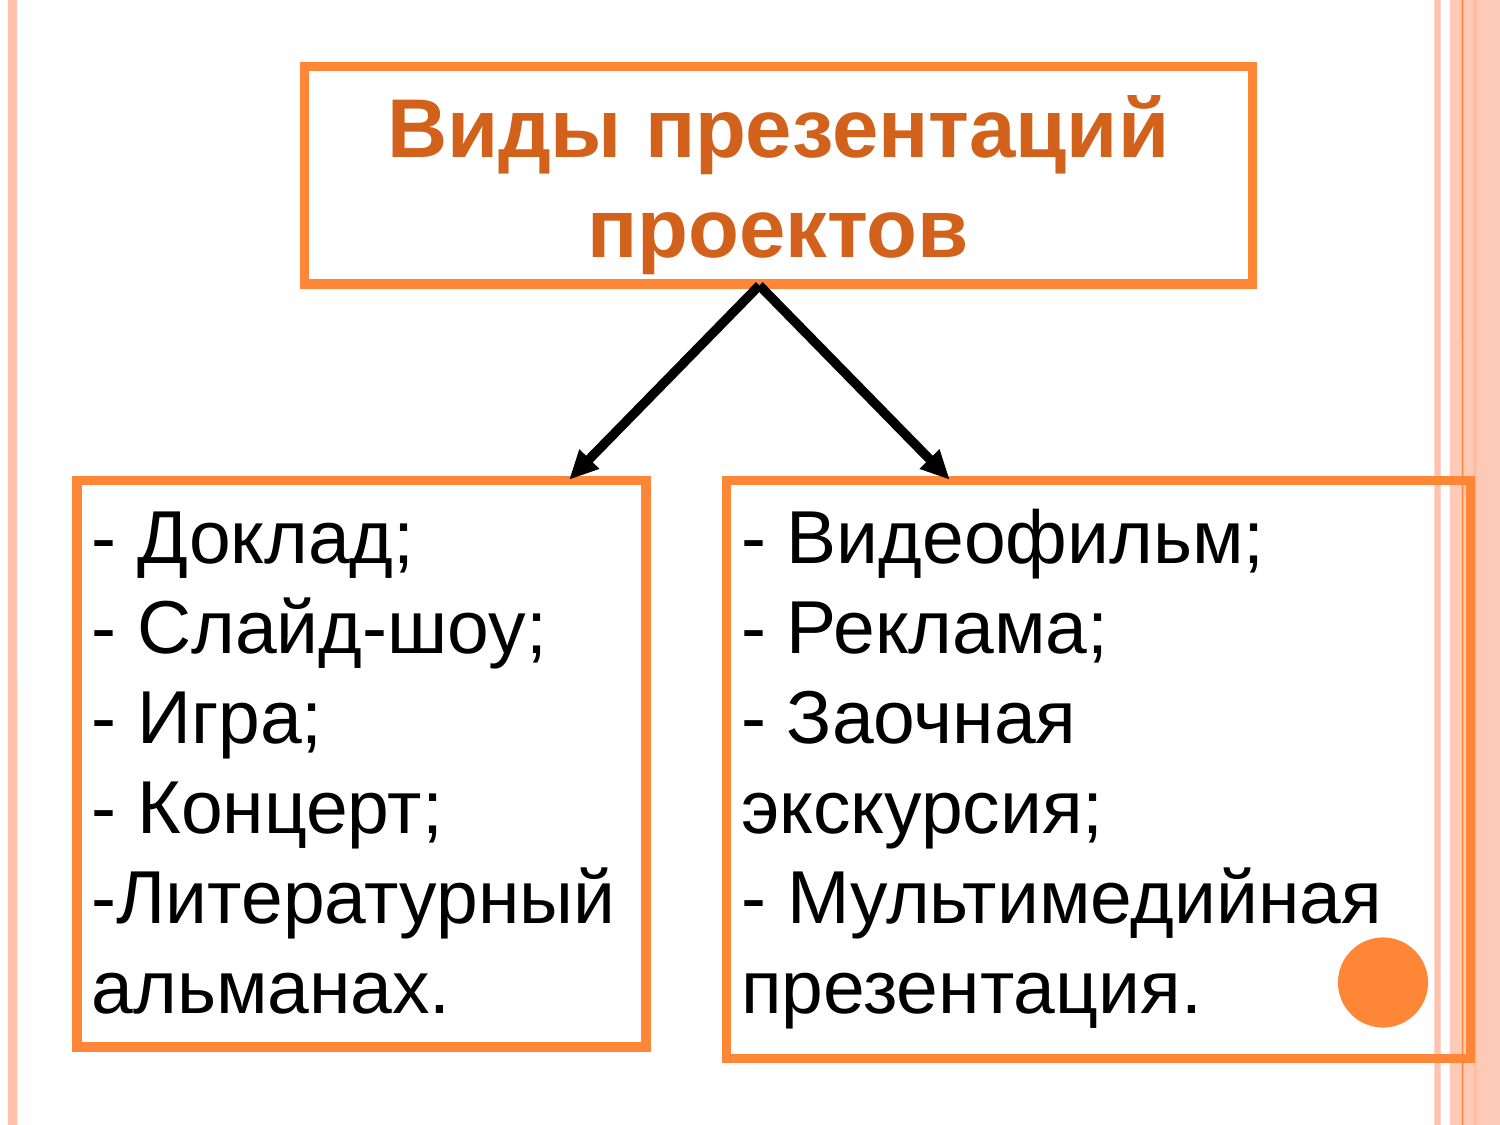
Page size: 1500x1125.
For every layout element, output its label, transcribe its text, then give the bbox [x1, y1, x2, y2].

text_box - Доклад; - Слайд-шоу; - Игра; - Концерт; -Литературный альманах. [76, 480, 646, 1047]
text_box [569, 285, 759, 480]
text_box [759, 285, 950, 480]
text_box Виды презентаций проектов [304, 66, 1253, 284]
text_box - Видеофильм; - Реклама; - Заочная экскурсия; - Мультимедийная презентация. [726, 480, 1471, 1059]
